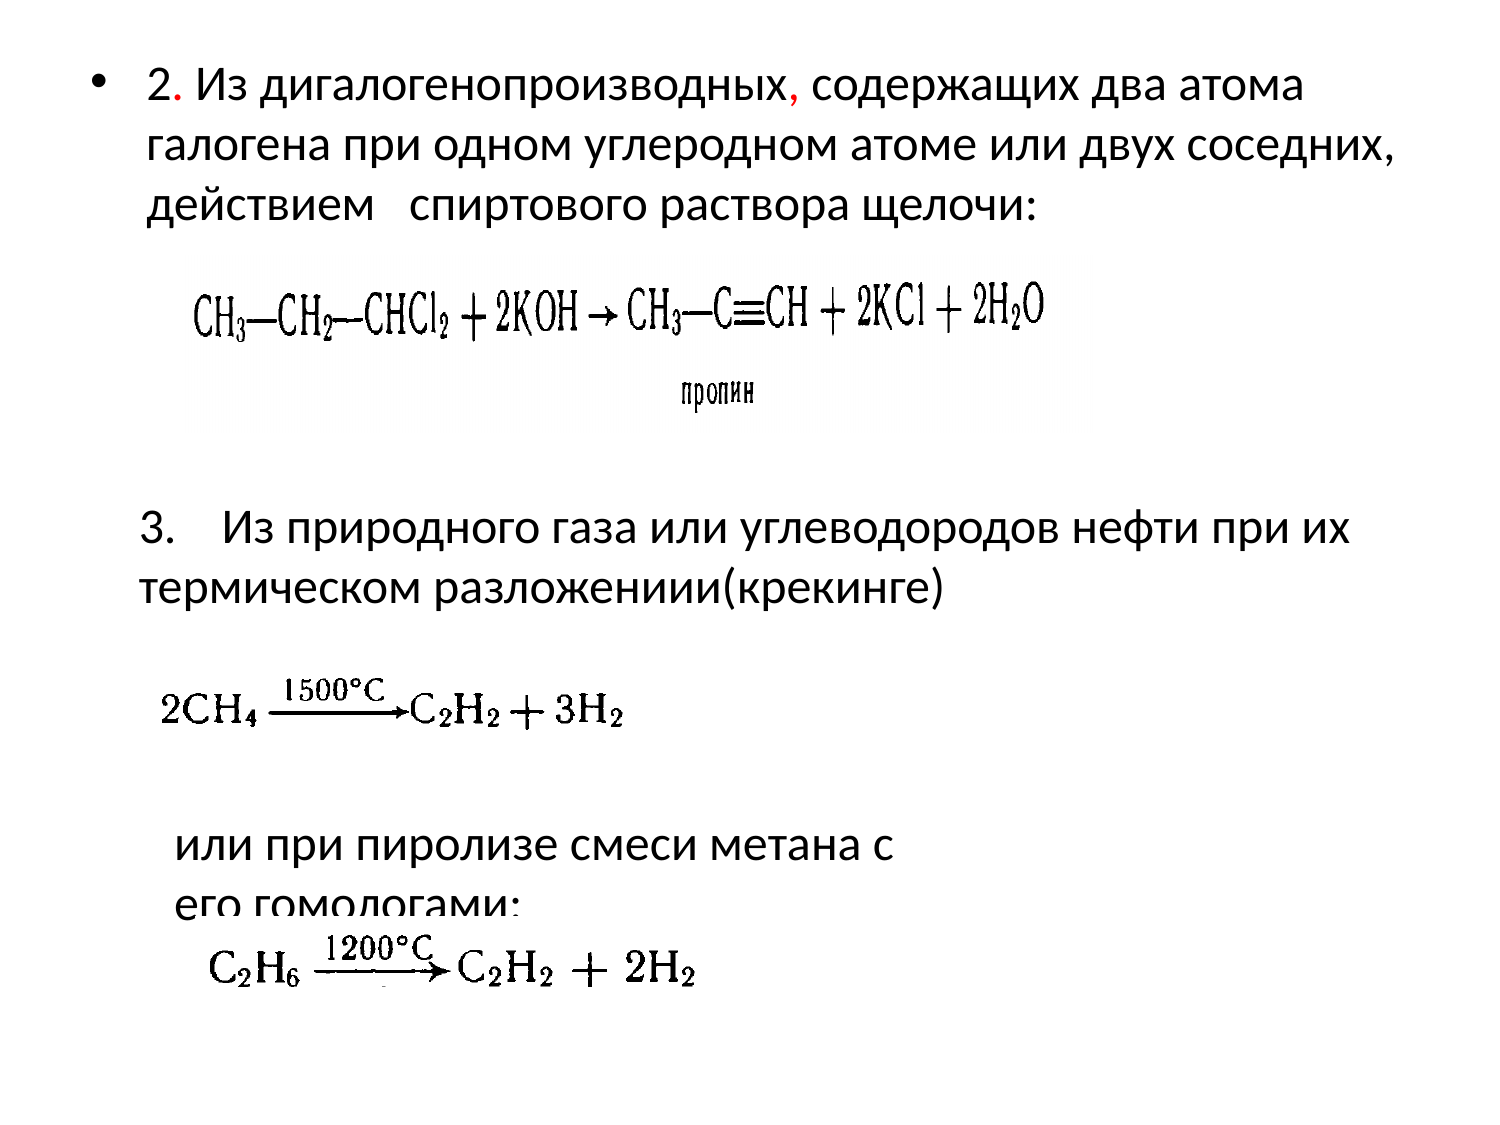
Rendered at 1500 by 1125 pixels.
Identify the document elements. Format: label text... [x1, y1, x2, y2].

list 2. Из дигалогенопроизводных, содержащих два атома галогена при одном углеродном атоме или двух соседних, действием спиртового раствора щелочи: [75, 42, 1425, 1106]
picture [159, 656, 739, 759]
picture [182, 255, 1093, 433]
text_box 3. Из природного газа или углеводородов нефти при их термическом разложениии(крекинге) [123, 486, 1424, 621]
text_box или при пиролизе смеси метана с его гомологами: [159, 742, 910, 938]
picture [195, 916, 703, 987]
